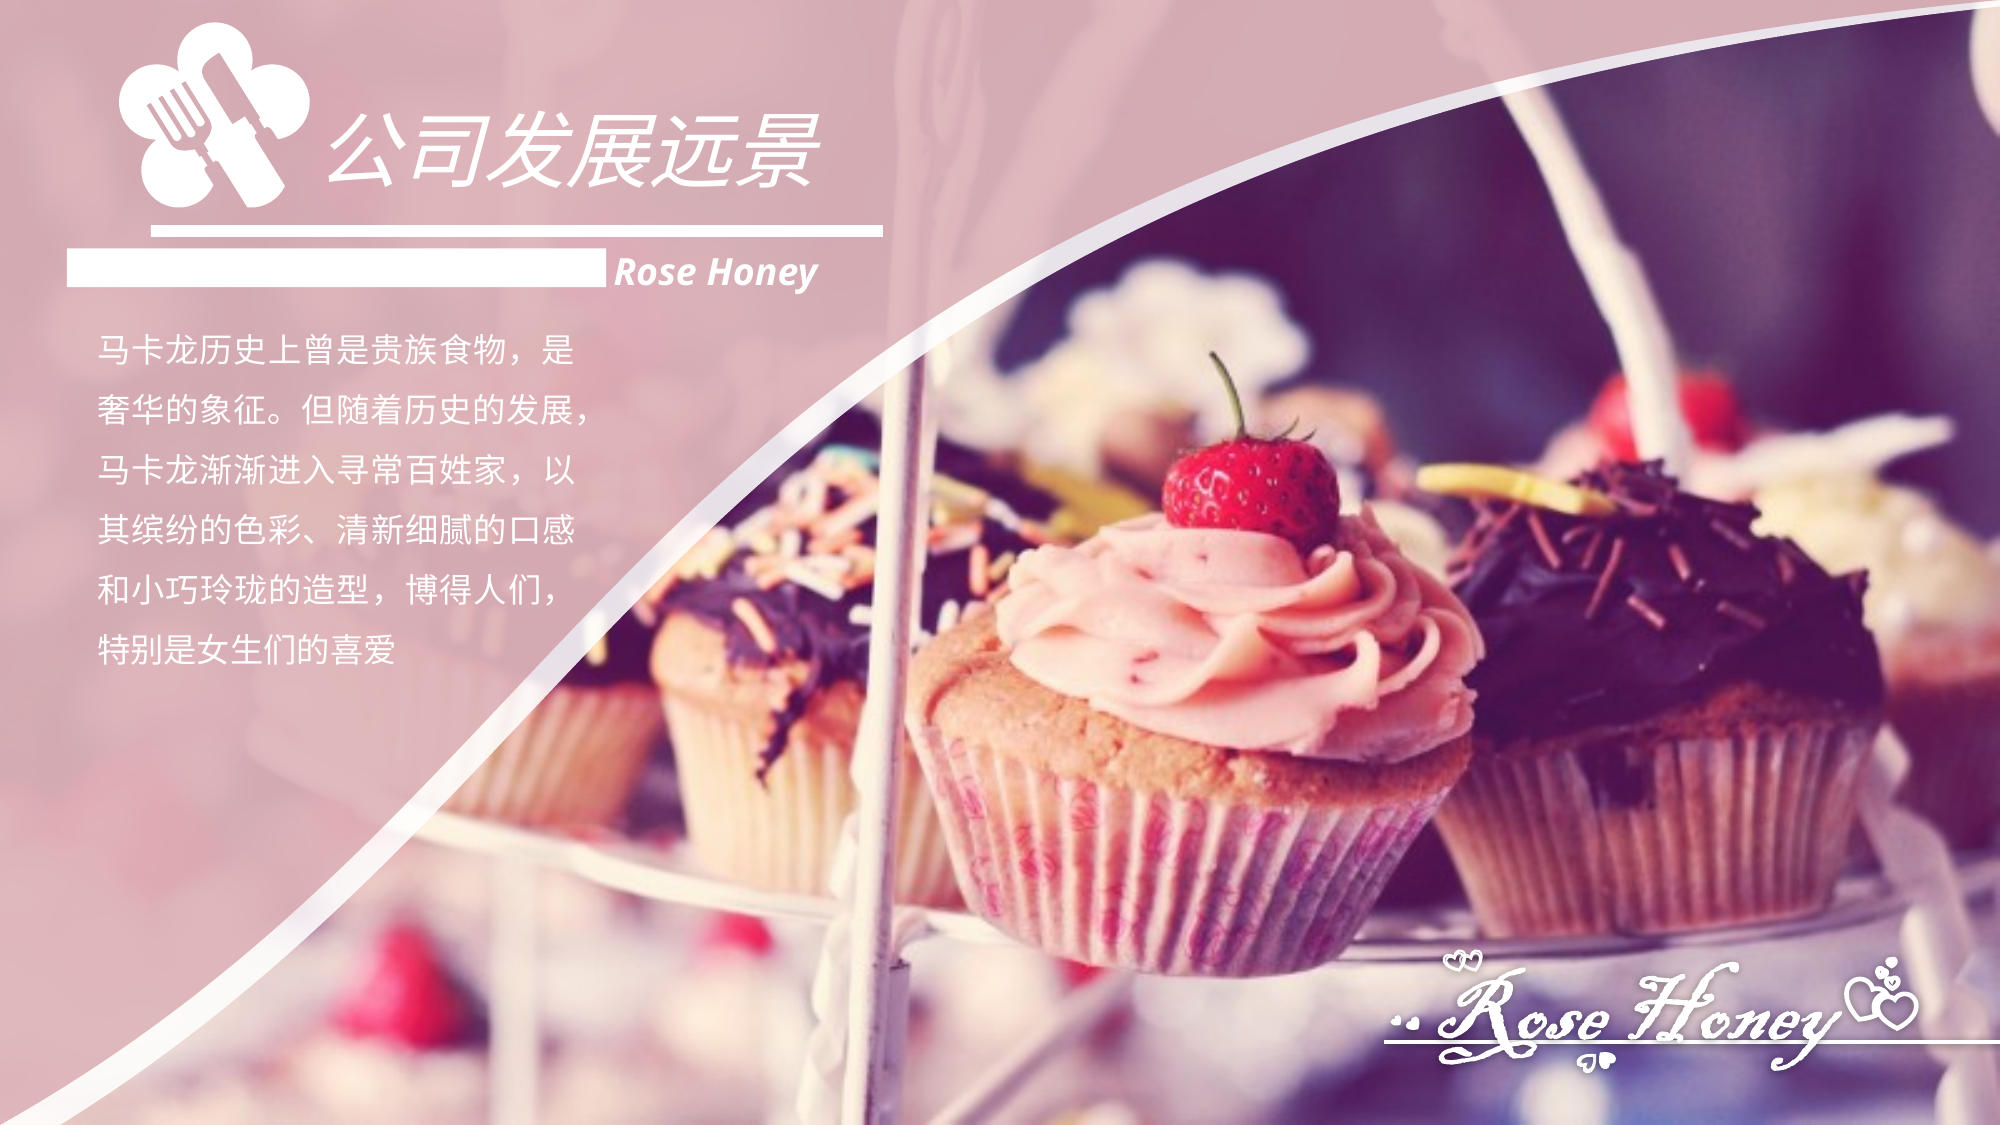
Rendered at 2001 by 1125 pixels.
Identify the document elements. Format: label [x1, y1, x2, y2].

text_box [66, 23, 884, 302]
text_box [1384, 952, 2000, 1071]
picture [0, 0, 2000, 1125]
